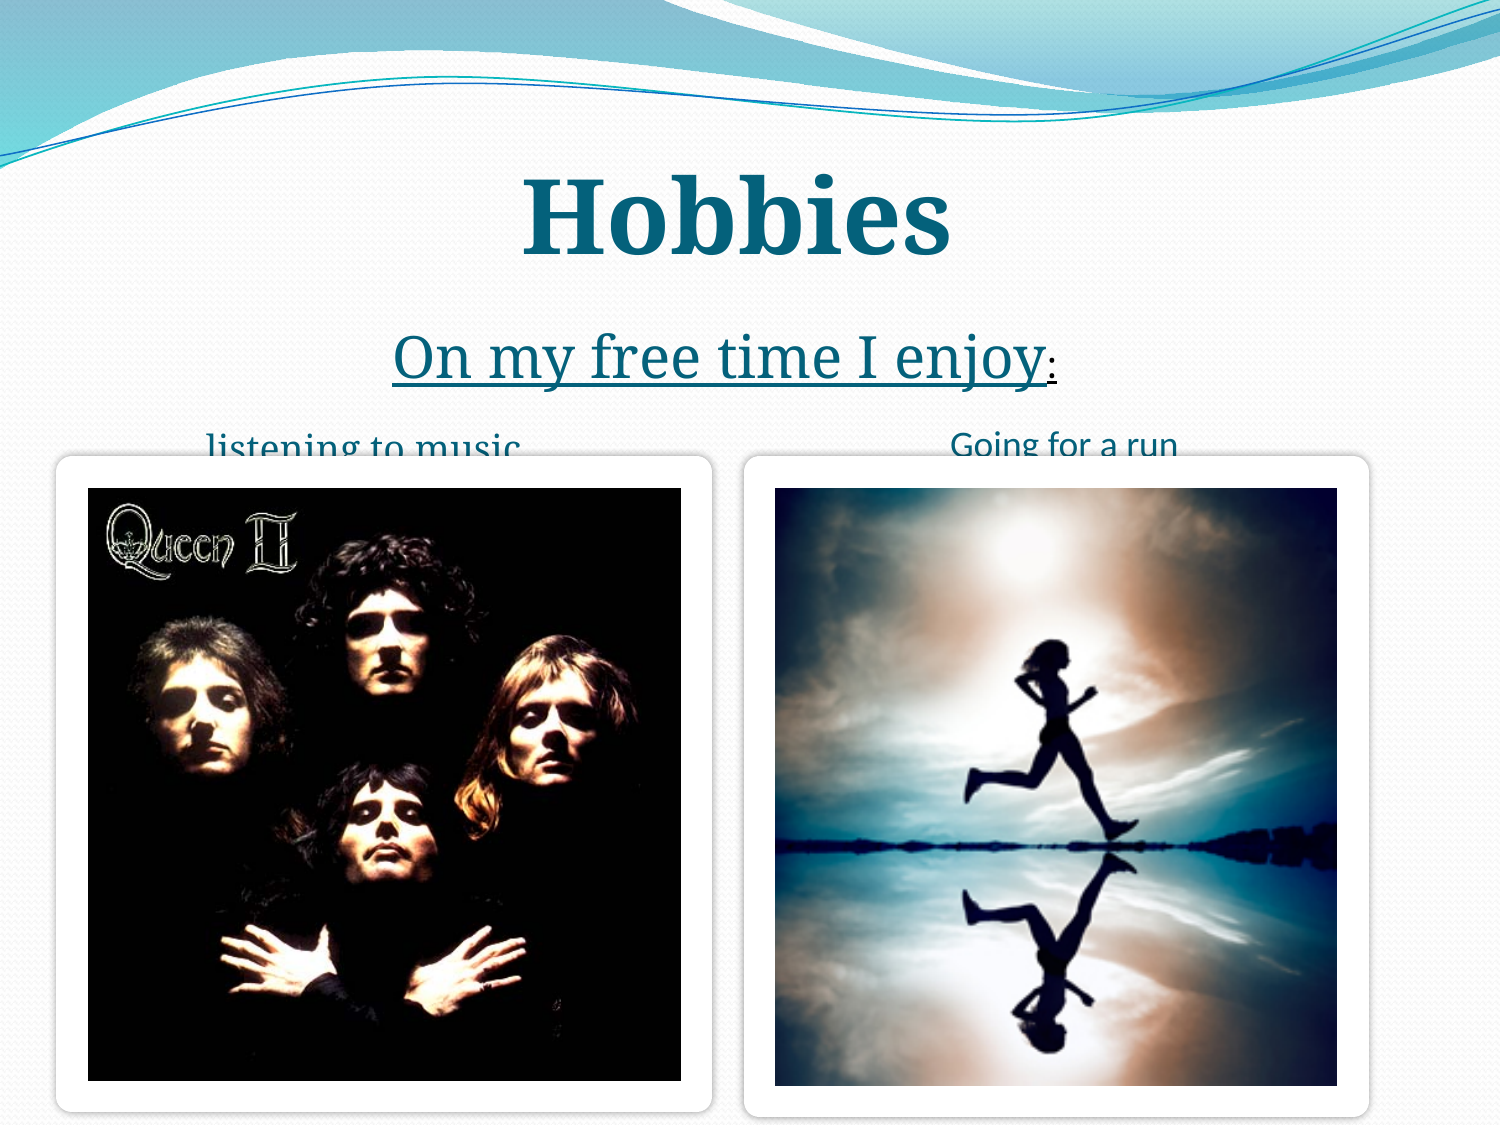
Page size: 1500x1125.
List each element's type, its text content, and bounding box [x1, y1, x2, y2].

text_box Going for a run [774, 412, 1363, 452]
title Hobbies [62, 87, 1413, 275]
list listening to music [37, 399, 700, 496]
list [87, 487, 682, 1082]
picture [774, 487, 1338, 1087]
text_box On my free time I enjoy: [262, 312, 1188, 398]
